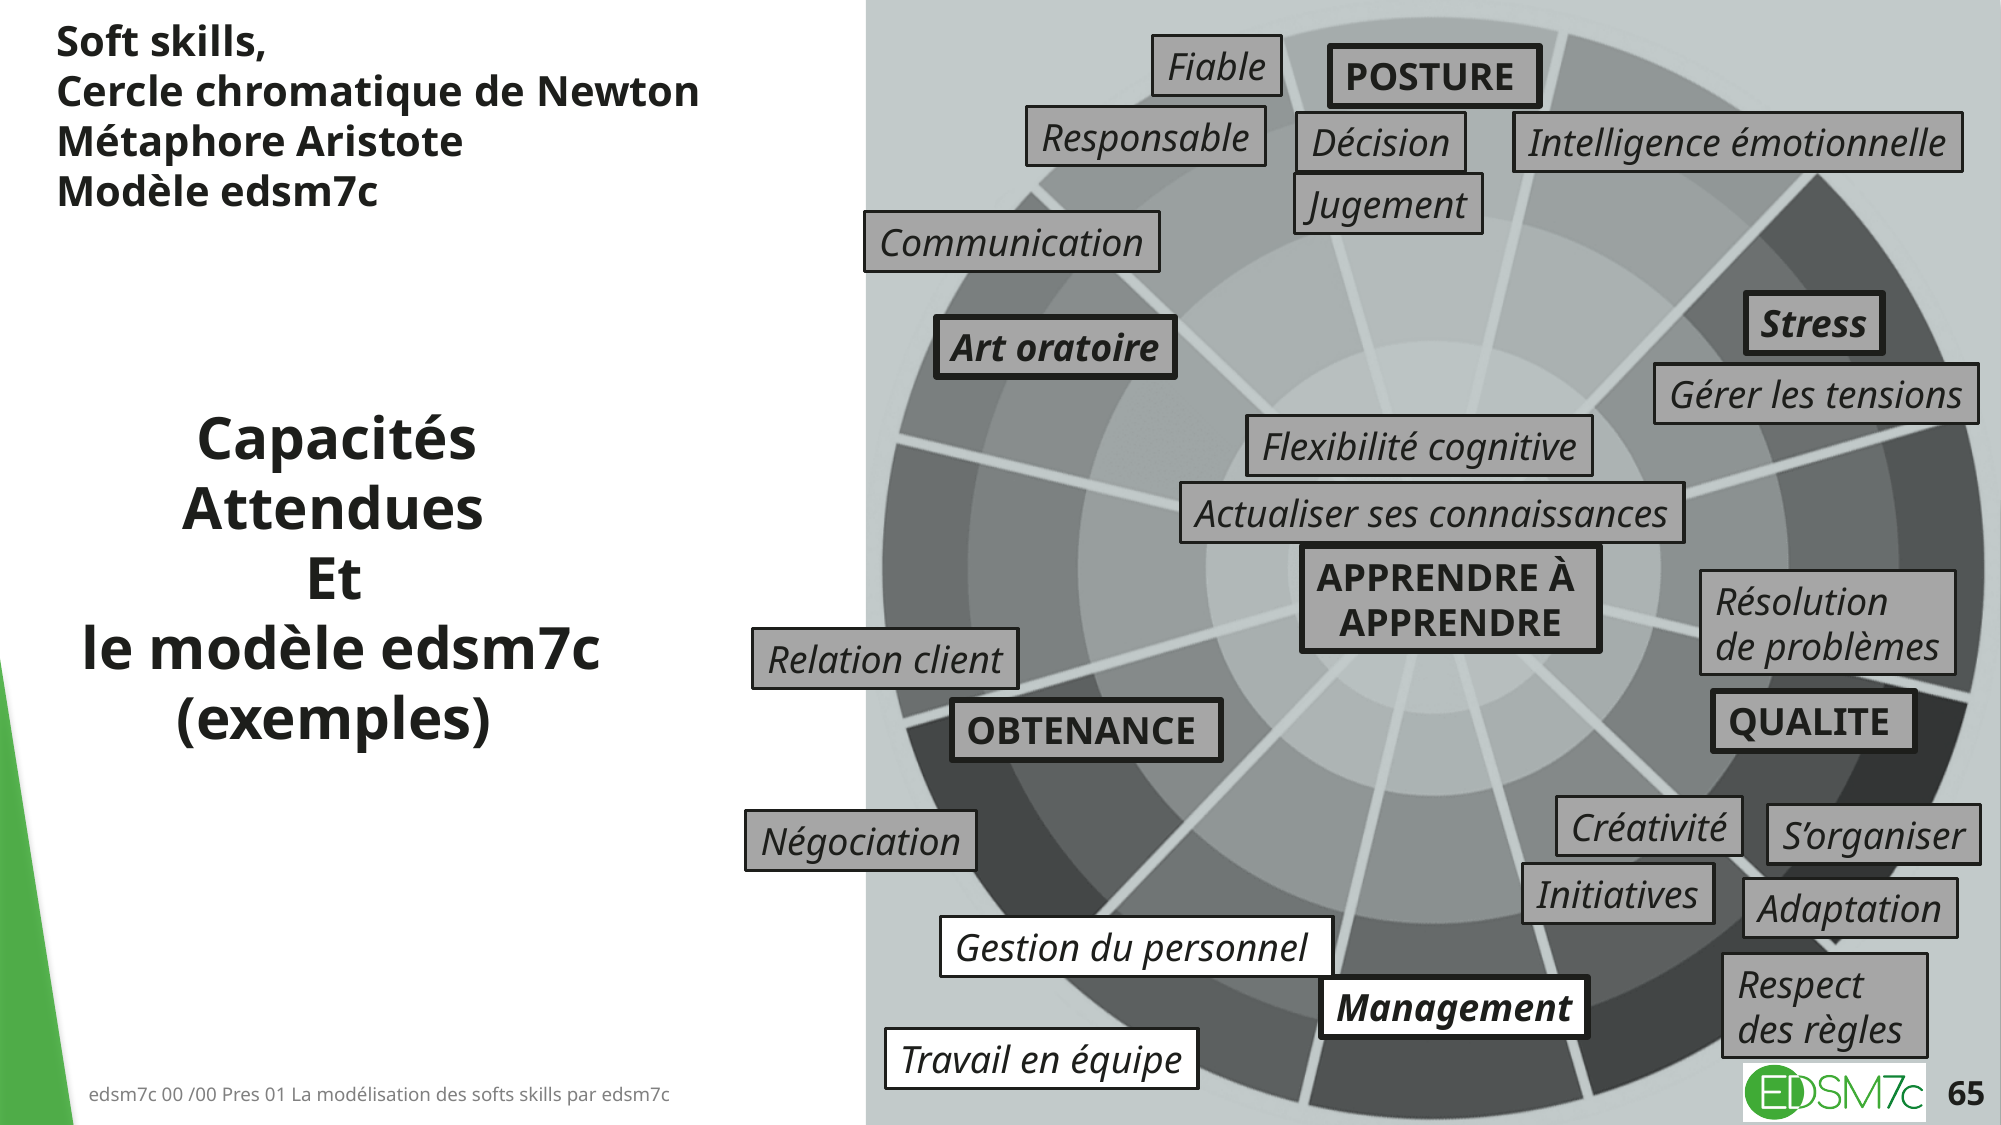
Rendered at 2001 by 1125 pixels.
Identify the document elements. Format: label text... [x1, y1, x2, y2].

text_box Relation client [752, 628, 859, 689]
picture [865, 0, 2000, 1125]
text_box Soft skills, Cercle chromatique de Newton Métaphore Aristote Modèle edsm7c [41, 7, 717, 223]
text_box Négociation [745, 810, 859, 871]
text_box Capacités Attendues Et le modèle edsm7c (exemples) [66, 394, 617, 759]
footer edsm7c 00 /00 Pres 01 La modélisation des softs skills par edsm7c [73, 1065, 859, 1125]
